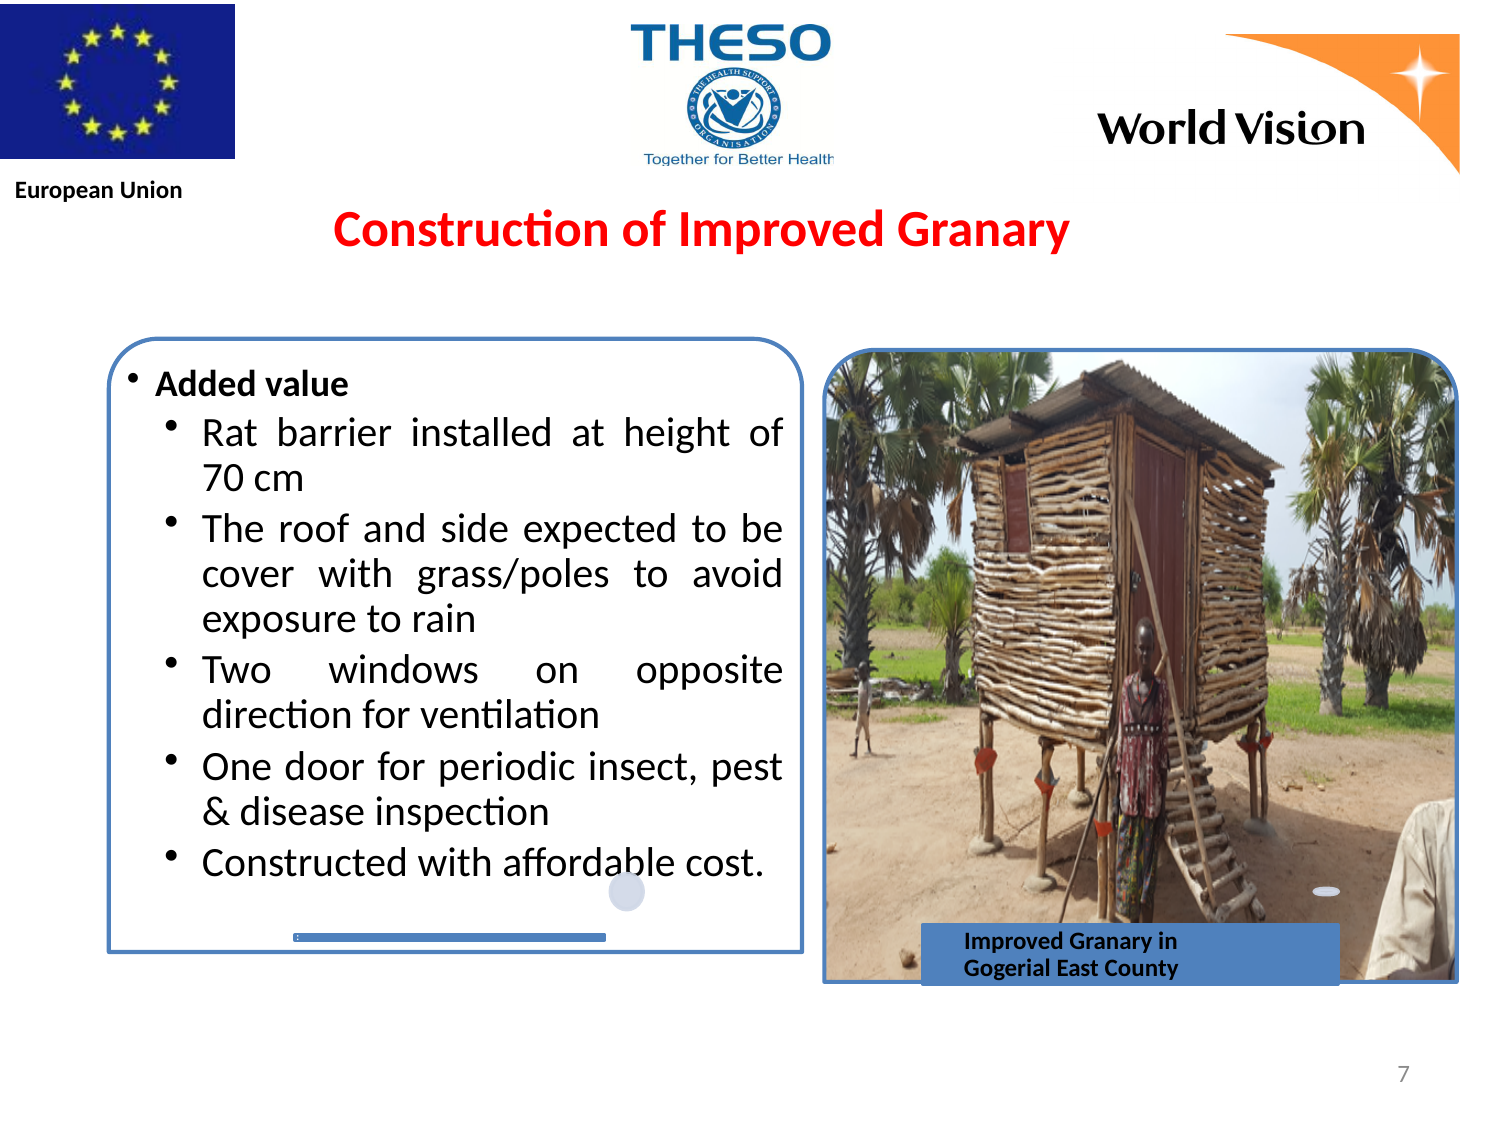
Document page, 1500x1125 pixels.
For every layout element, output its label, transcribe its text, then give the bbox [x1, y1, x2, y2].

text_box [1053, 34, 1460, 203]
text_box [106, 287, 1470, 988]
picture [0, 4, 235, 160]
slide_number 7 [1074, 1042, 1425, 1103]
picture [630, 24, 834, 167]
title Construction of Improved Granary [262, 188, 1131, 263]
text_box European Union [0, 168, 217, 211]
